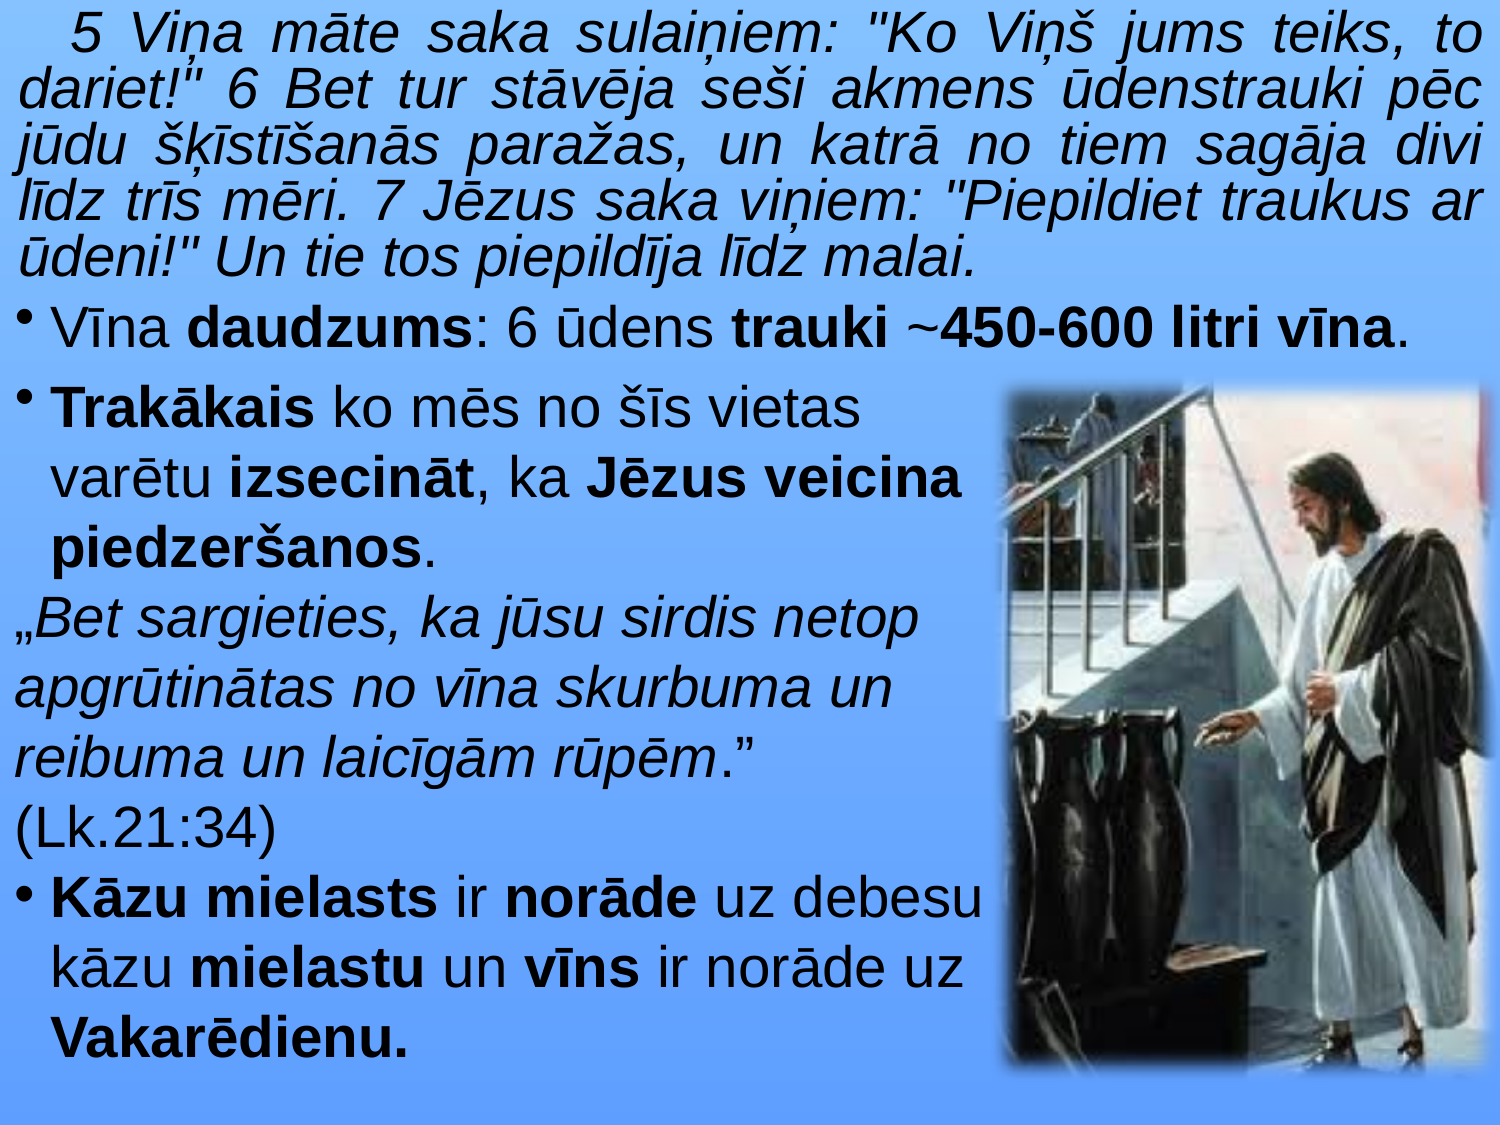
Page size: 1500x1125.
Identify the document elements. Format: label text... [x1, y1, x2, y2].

picture [989, 373, 1500, 1083]
text_box Vīna daudzums: 6 ūdens trauki ~450-600 litri vīna. [0, 281, 1500, 366]
list 5 Viņa māte saka sulaiņiem: "Ko Viņš jums teiks, to dariet!" 6 Bet tur stāvēja seši akmens ūdenstrauki pēc jūdu šķīstīšanās paražas, un katrā no tiem sagāja divi līdz trīs mēri. 7 Jēzus saka viņiem: "Piepildiet traukus ar ūdeni!" Un tie tos piepildīja līdz malai. [0, 0, 1500, 173]
text_box Trakākais ko mēs no šīs vietas varētu izsecināt, ka Jēzus veicina piedzeršanos. „Bet sargieties, ka jūsu sirdis netop apgrūtinātas no vīna skurbuma un reibuma un laicīgām rūpēm.” (Lk.21:34) Kāzu mielasts ir norāde uz debesu kāzu mielastu un vīns ir norāde uz Vakarēdienu. [0, 361, 1034, 1077]
